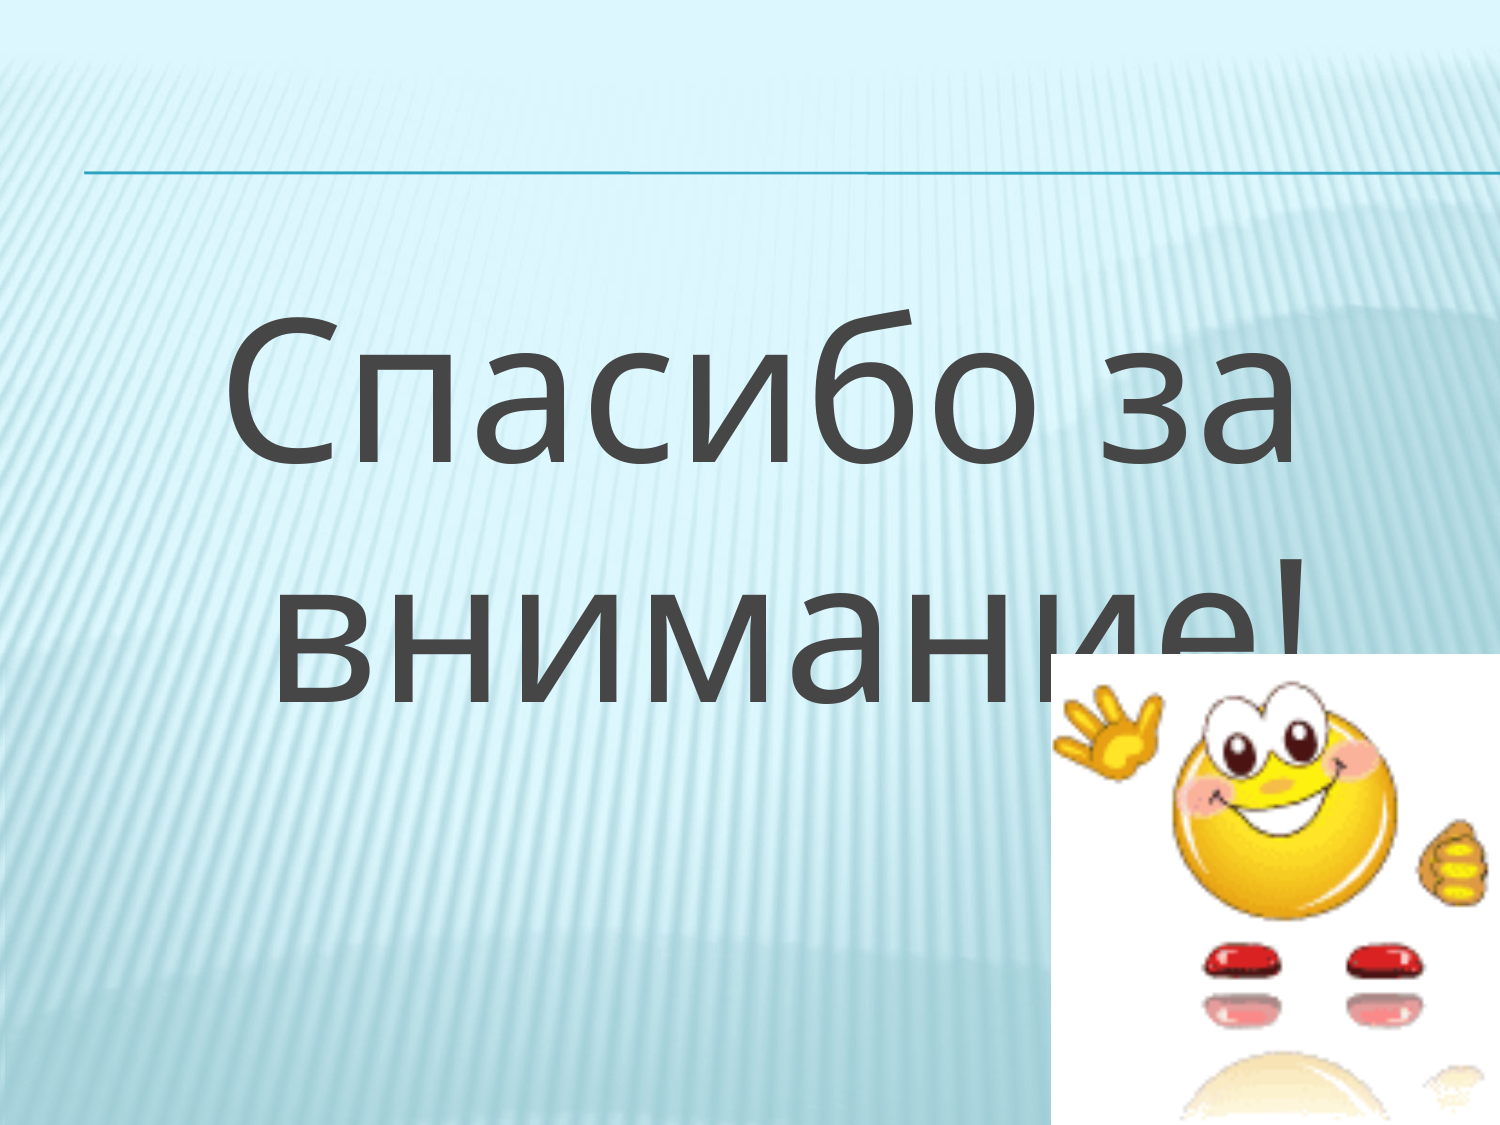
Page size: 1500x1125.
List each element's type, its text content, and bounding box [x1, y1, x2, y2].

picture [1050, 654, 1500, 1125]
list Спасибо за внимание! [50, 254, 1475, 998]
